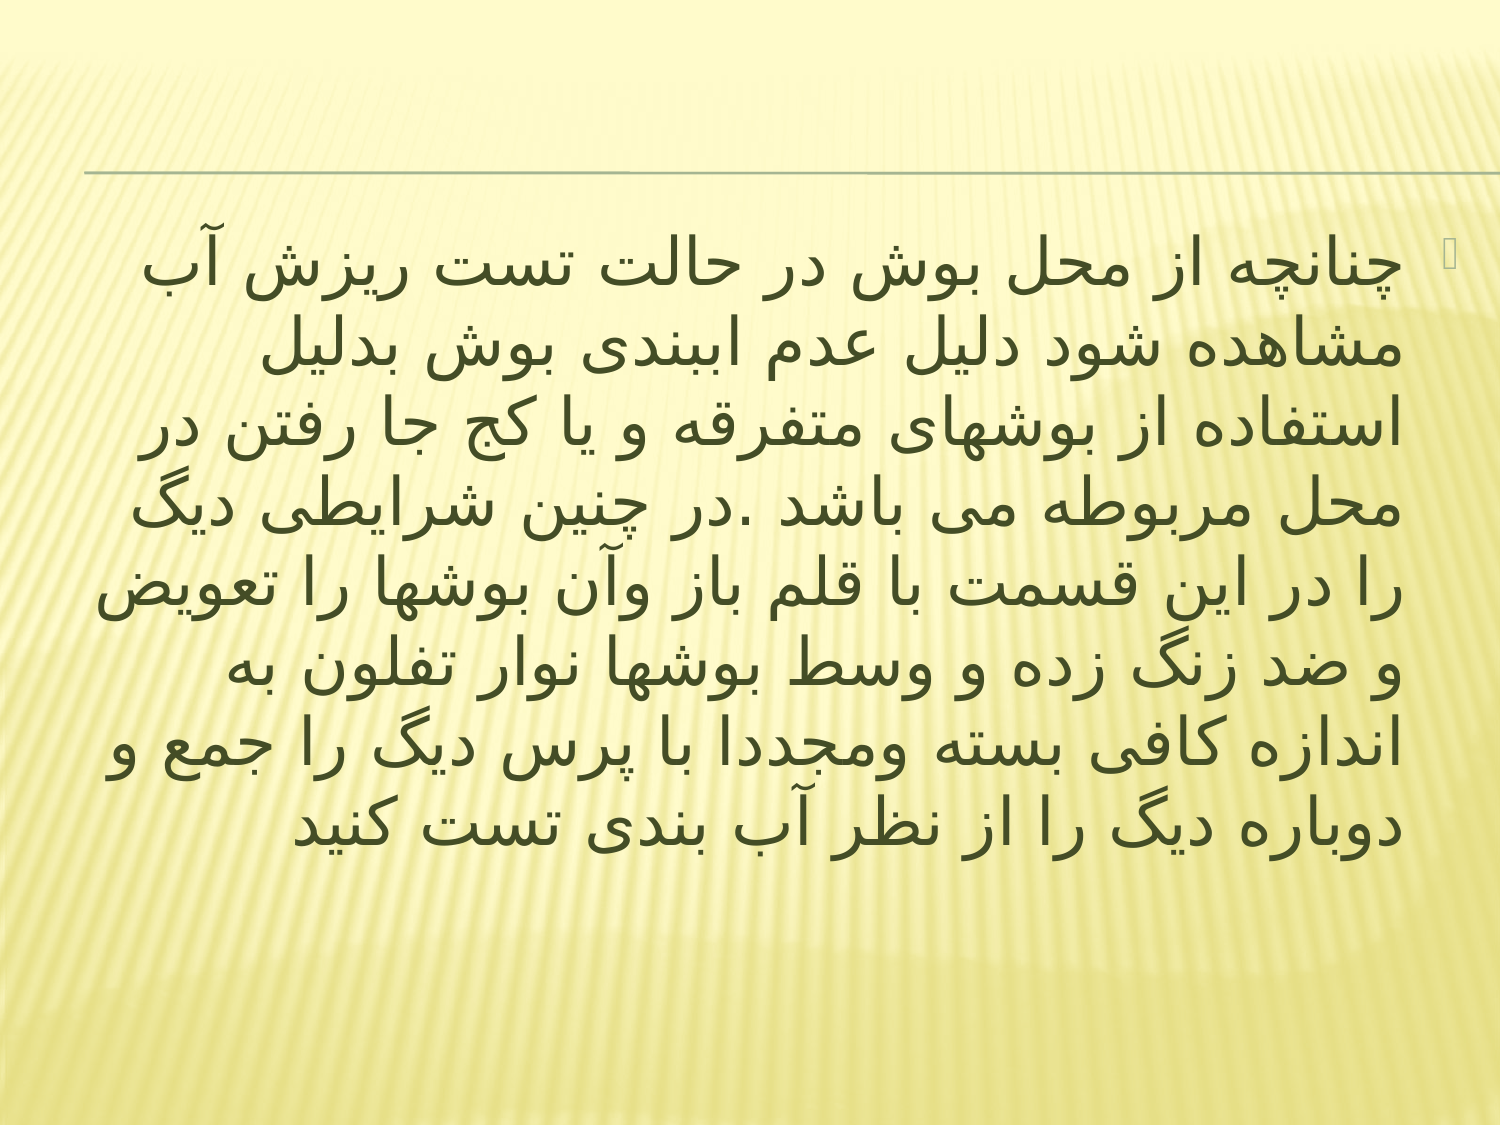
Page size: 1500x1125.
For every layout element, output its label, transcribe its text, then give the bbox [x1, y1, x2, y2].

list چنانچه از محل بوش در حالت تست ریزش آب مشاهده شود دلیل عدم اببندی بوش بدلیل استفاده از بوشهای متفرقه و یا کج جا رفتن در محل مربوطه می باشد .در چنین شرایطی دیگ را در این قسمت با قلم باز وآن بوشها را تعویض و ضد زنگ زده و وسط بوشها نوار تفلون به اندازه کافی بسته ومجددا با پرس دیگ را جمع و دوباره دیگ را از نظر آب بندی تست کنید [46, 210, 1472, 954]
